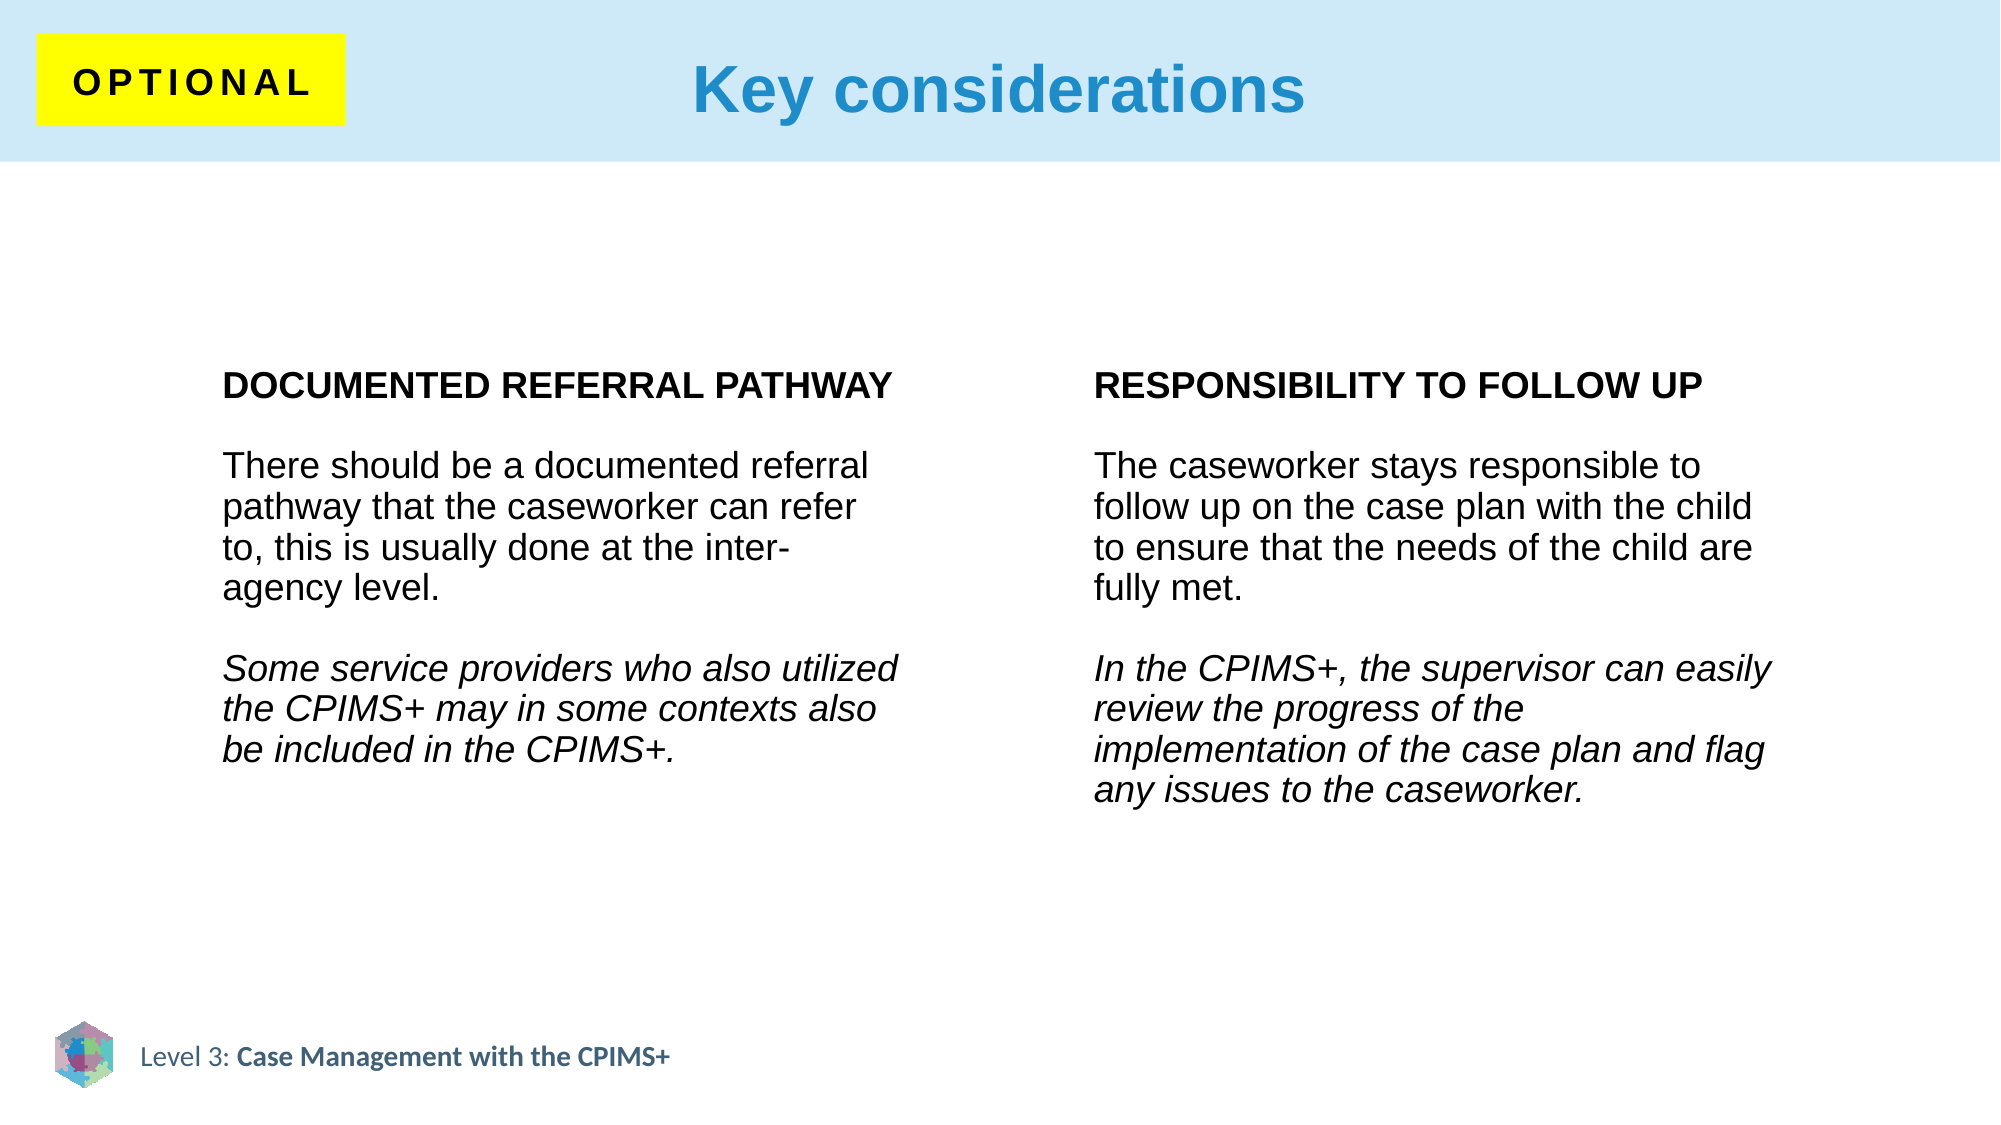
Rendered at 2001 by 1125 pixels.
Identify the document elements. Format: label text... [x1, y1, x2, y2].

text_box OPTIONAL [36, 33, 347, 127]
picture [55, 1021, 113, 1088]
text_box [207, 358, 1793, 824]
title Key considerations [137, 19, 1863, 163]
